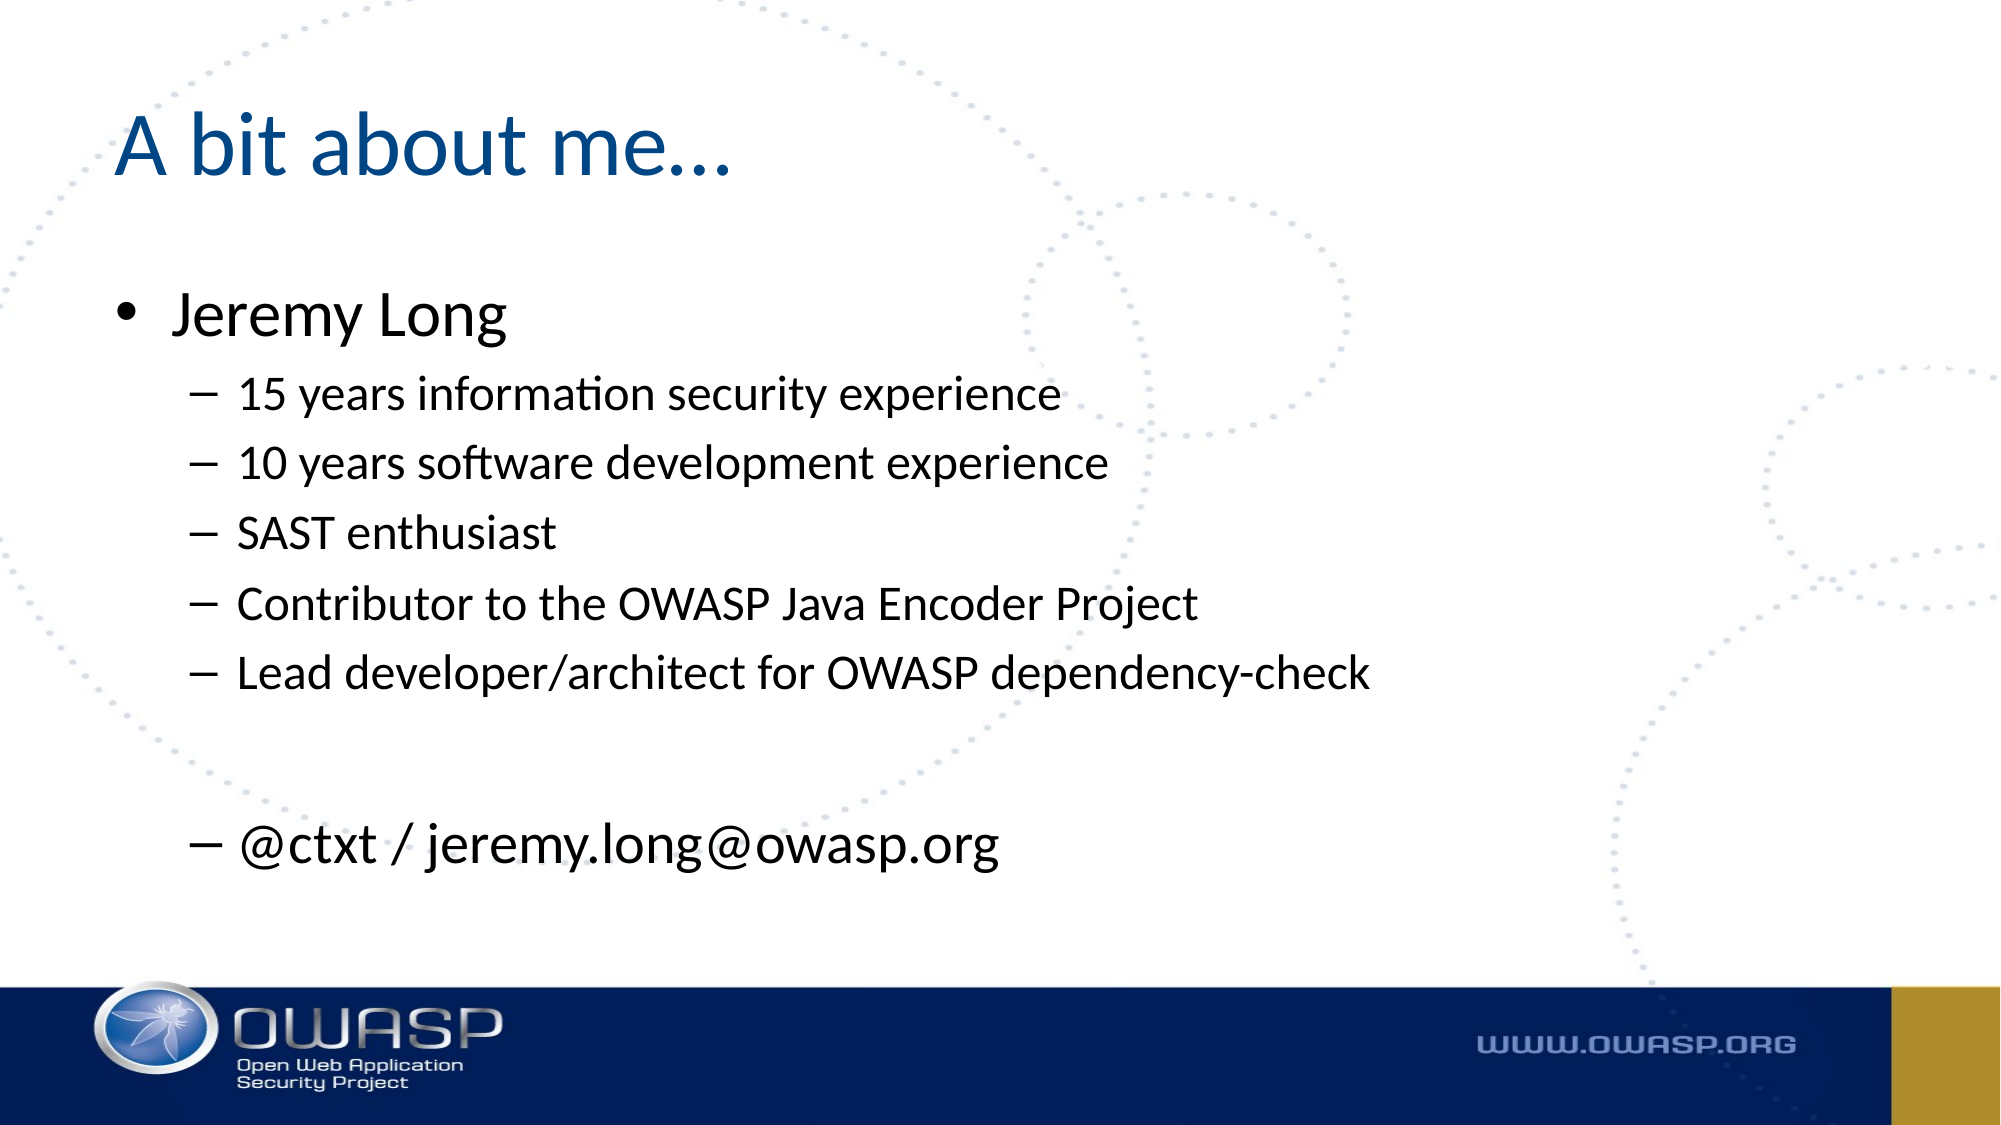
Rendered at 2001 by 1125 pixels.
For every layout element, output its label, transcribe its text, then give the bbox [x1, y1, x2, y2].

title A bit about me… [99, 45, 1900, 233]
picture [0, 0, 2001, 1125]
list Jeremy Long 15 years information security experience 10 years software development experience SAST enthusiast Contributor to the OWASP Java Encoder Project Lead developer/architect for OWASP dependency-check @ctxt / jeremy.long@owasp.org [99, 262, 1900, 940]
